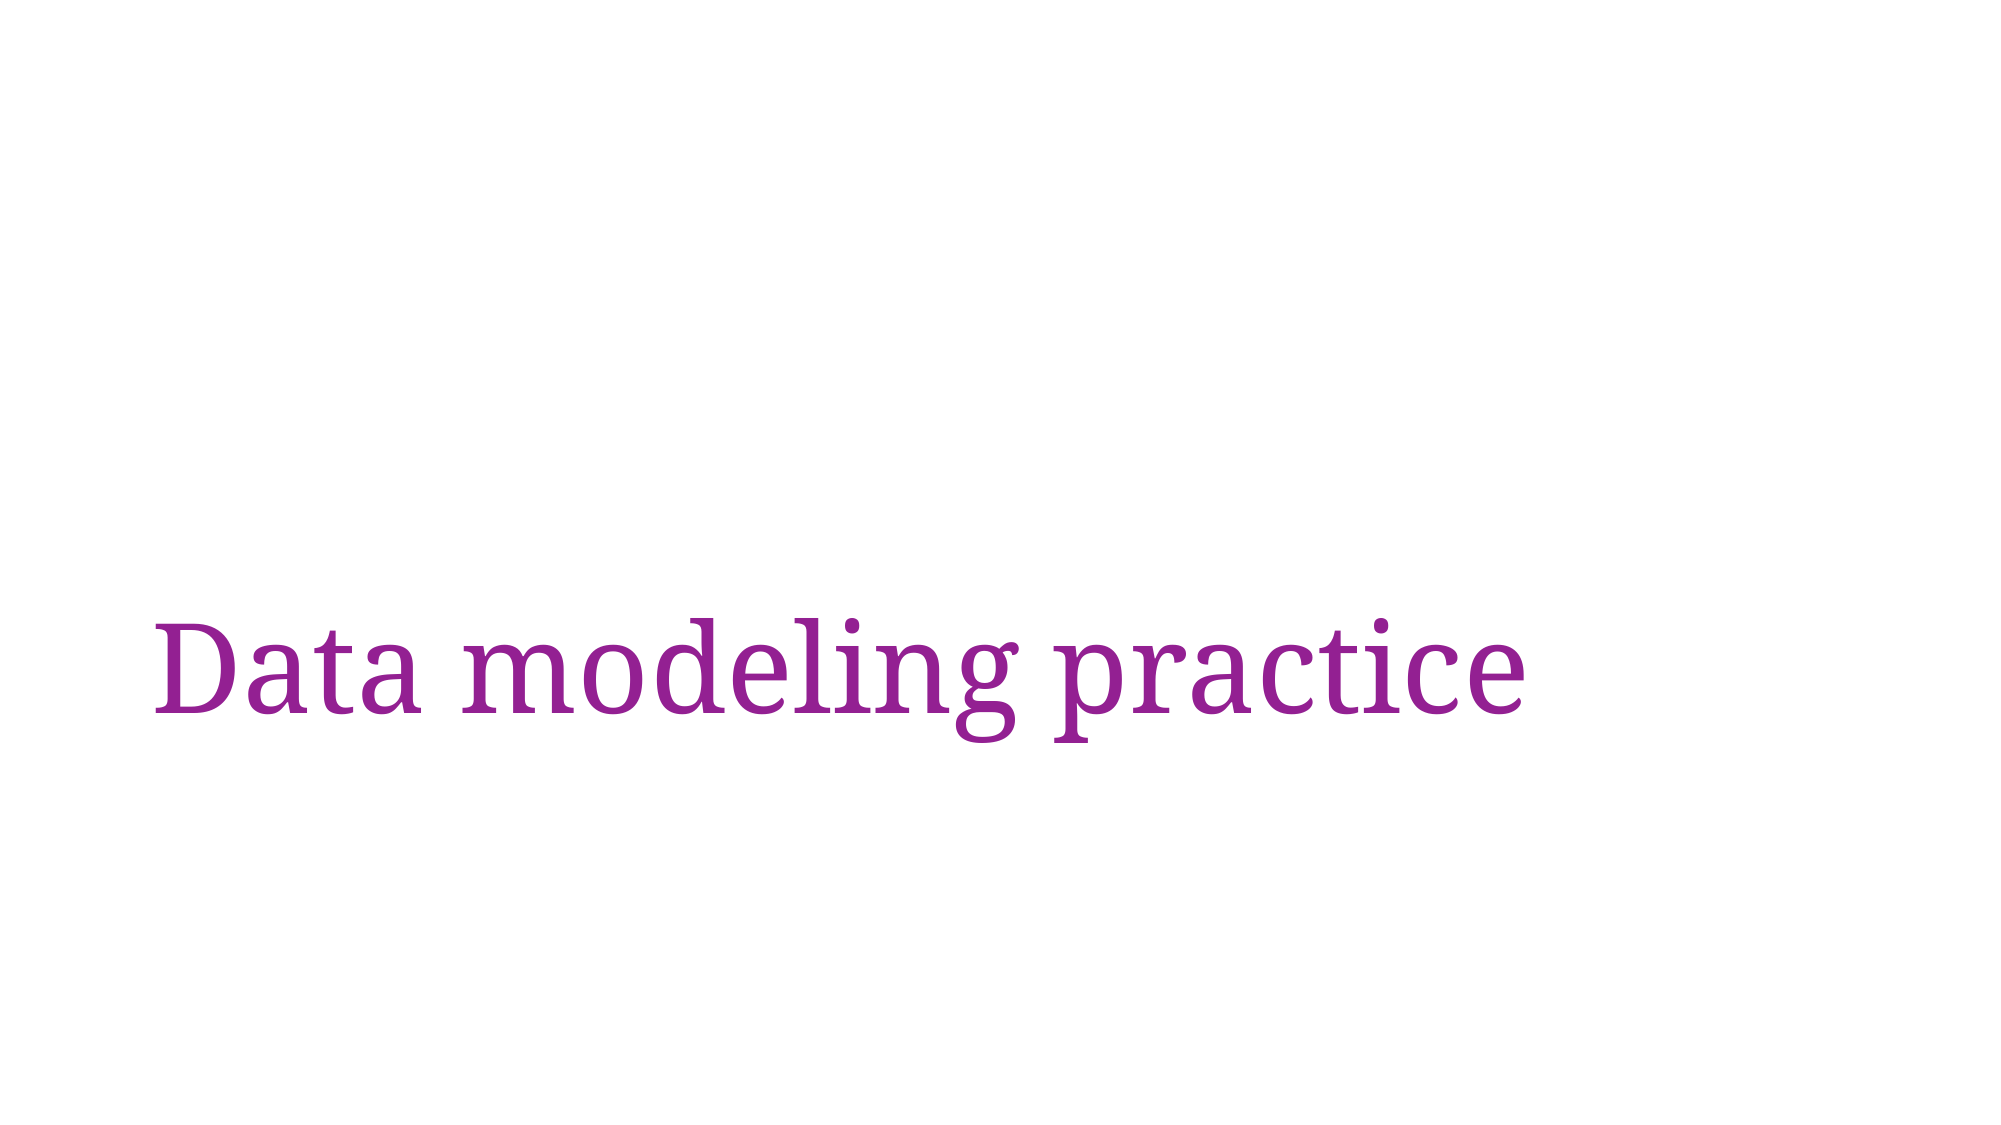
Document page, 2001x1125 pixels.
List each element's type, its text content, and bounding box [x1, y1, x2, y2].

title Data modeling practice [136, 280, 1862, 749]
